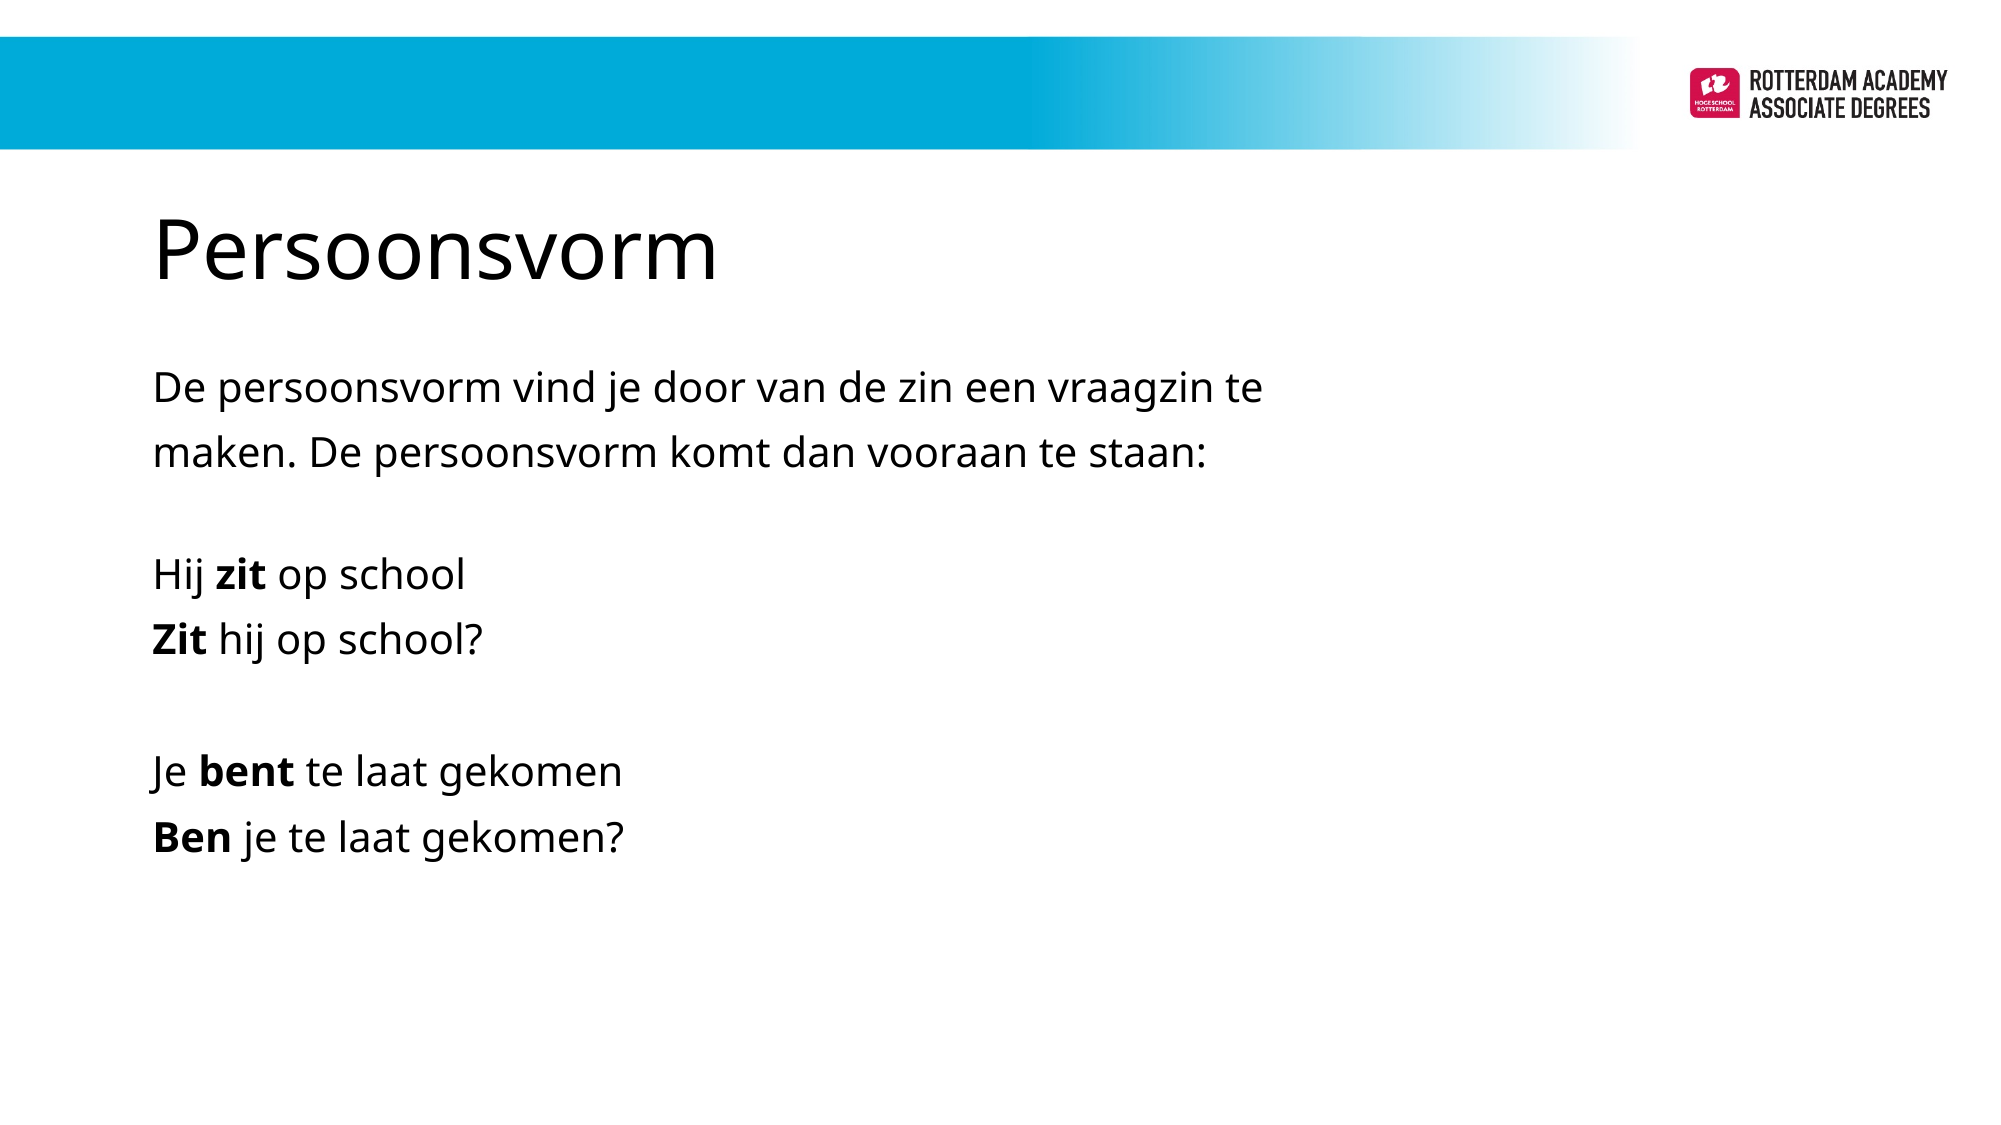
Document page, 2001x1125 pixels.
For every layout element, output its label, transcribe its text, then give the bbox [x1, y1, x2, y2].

list De persoonsvorm vind je door van de zin een vraagzin te maken. De persoonsvorm komt dan vooraan te staan: Hij zit op school Zit hij op school? Je bent te laat gekomen Ben je te laat gekomen? [137, 358, 1863, 1053]
picture [0, 0, 2000, 184]
title Persoonsvorm [137, 175, 1863, 329]
